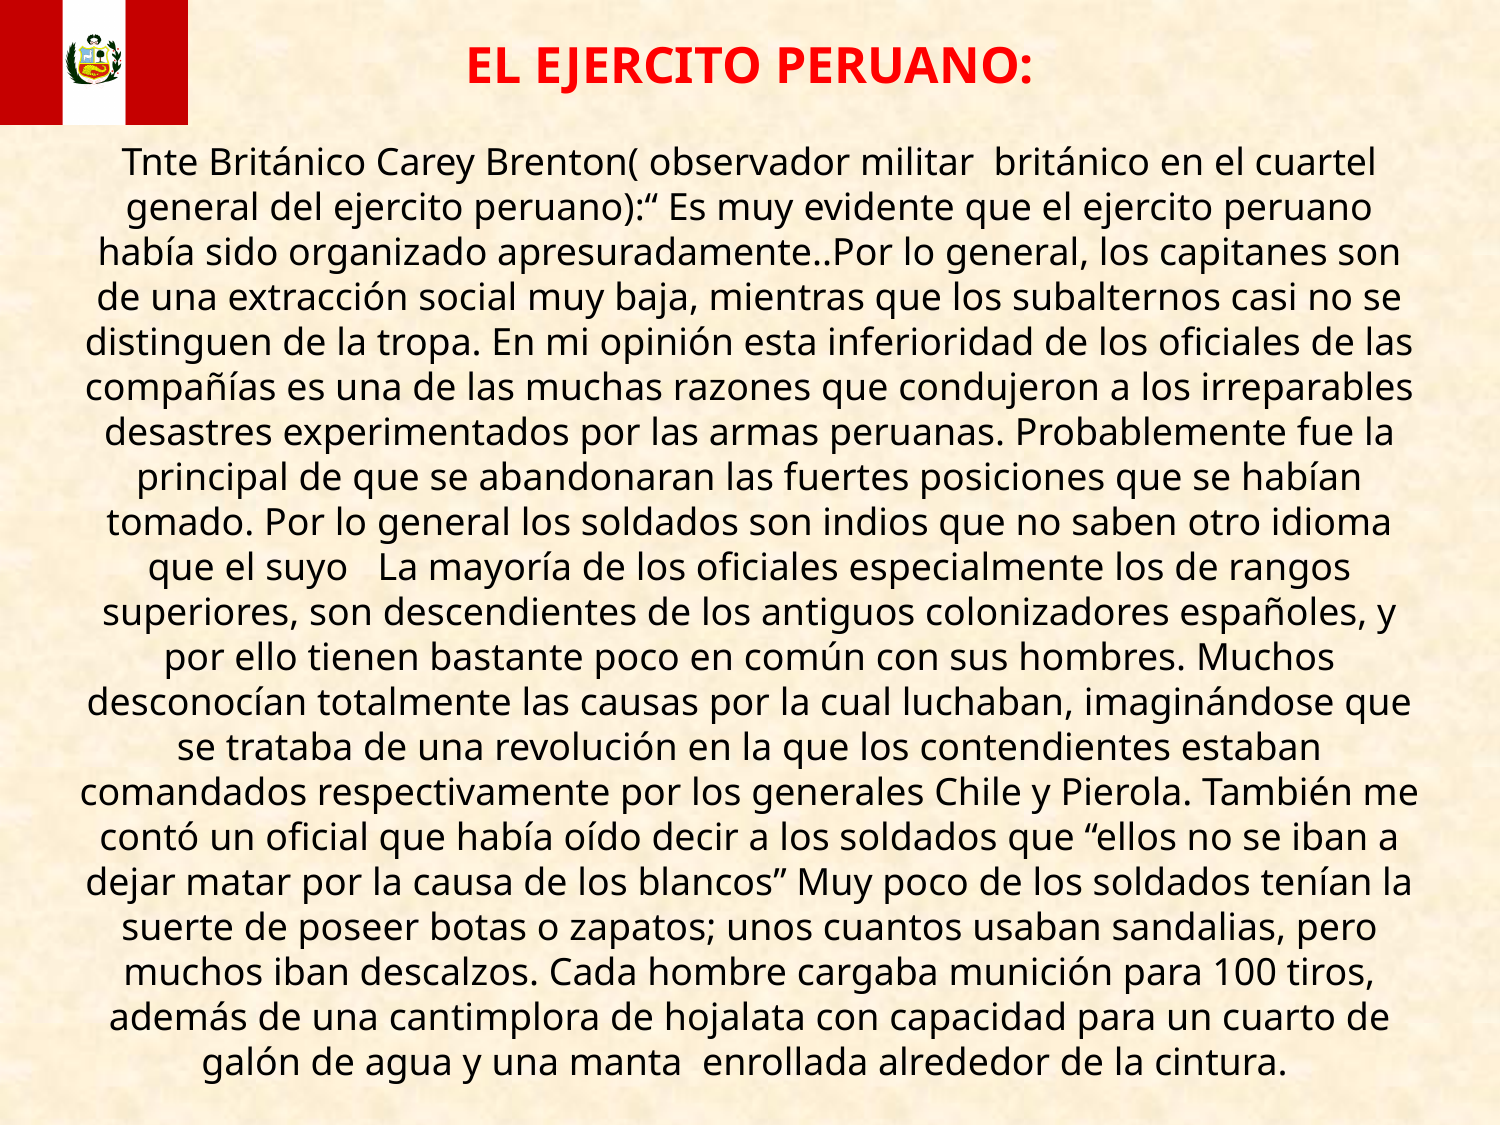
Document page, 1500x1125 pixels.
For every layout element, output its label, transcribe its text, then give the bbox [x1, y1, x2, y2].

picture [0, 0, 1500, 1125]
text_box EL EJERCITO PERUANO: Tnte Británico Carey Brenton( observador militar británico en el cuartel general del ejercito peruano):“ Es muy evidente que el ejercito peruano había sido organizado apresuradamente..Por lo general, los capitanes son de una extracción social muy baja, mientras que los subalternos casi no se distinguen de la tropa. En mi opinión esta inferioridad de los oficiales de las compañías es una de las muchas razones que condujeron a los irreparables desastres experimentados por las armas peruanas. Probablemente fue la principal de que se abandonaran las fuertes posiciones que se habían tomado. Por lo general los soldados son indios que no saben otro idioma que el suyo La mayoría de los oficiales especialmente los de rangos superiores, son descendientes de los antiguos colonizadores españoles, y por ello tienen bastante poco en común con sus hombres. Muchos desconocían totalmente las causas por la cual luchaban, imaginándose que se trataba de una revolución en la que los contendientes estaban comandados respectivamente por los generales Chile y Pierola. También me contó un oficial que había oído decir a los soldados que “ellos no se iban a dejar matar por la causa de los blancos” Muy poco de los soldados tenían la suerte de poseer botas o zapatos; unos cuantos usaban sandalias, pero muchos iban descalzos. Cada hombre cargaba munición para 100 tiros, además de una cantimplora de hojalata con capacidad para un cuarto de galón de agua y una manta enrollada alrededor de la cintura. [62, 25, 1438, 1091]
